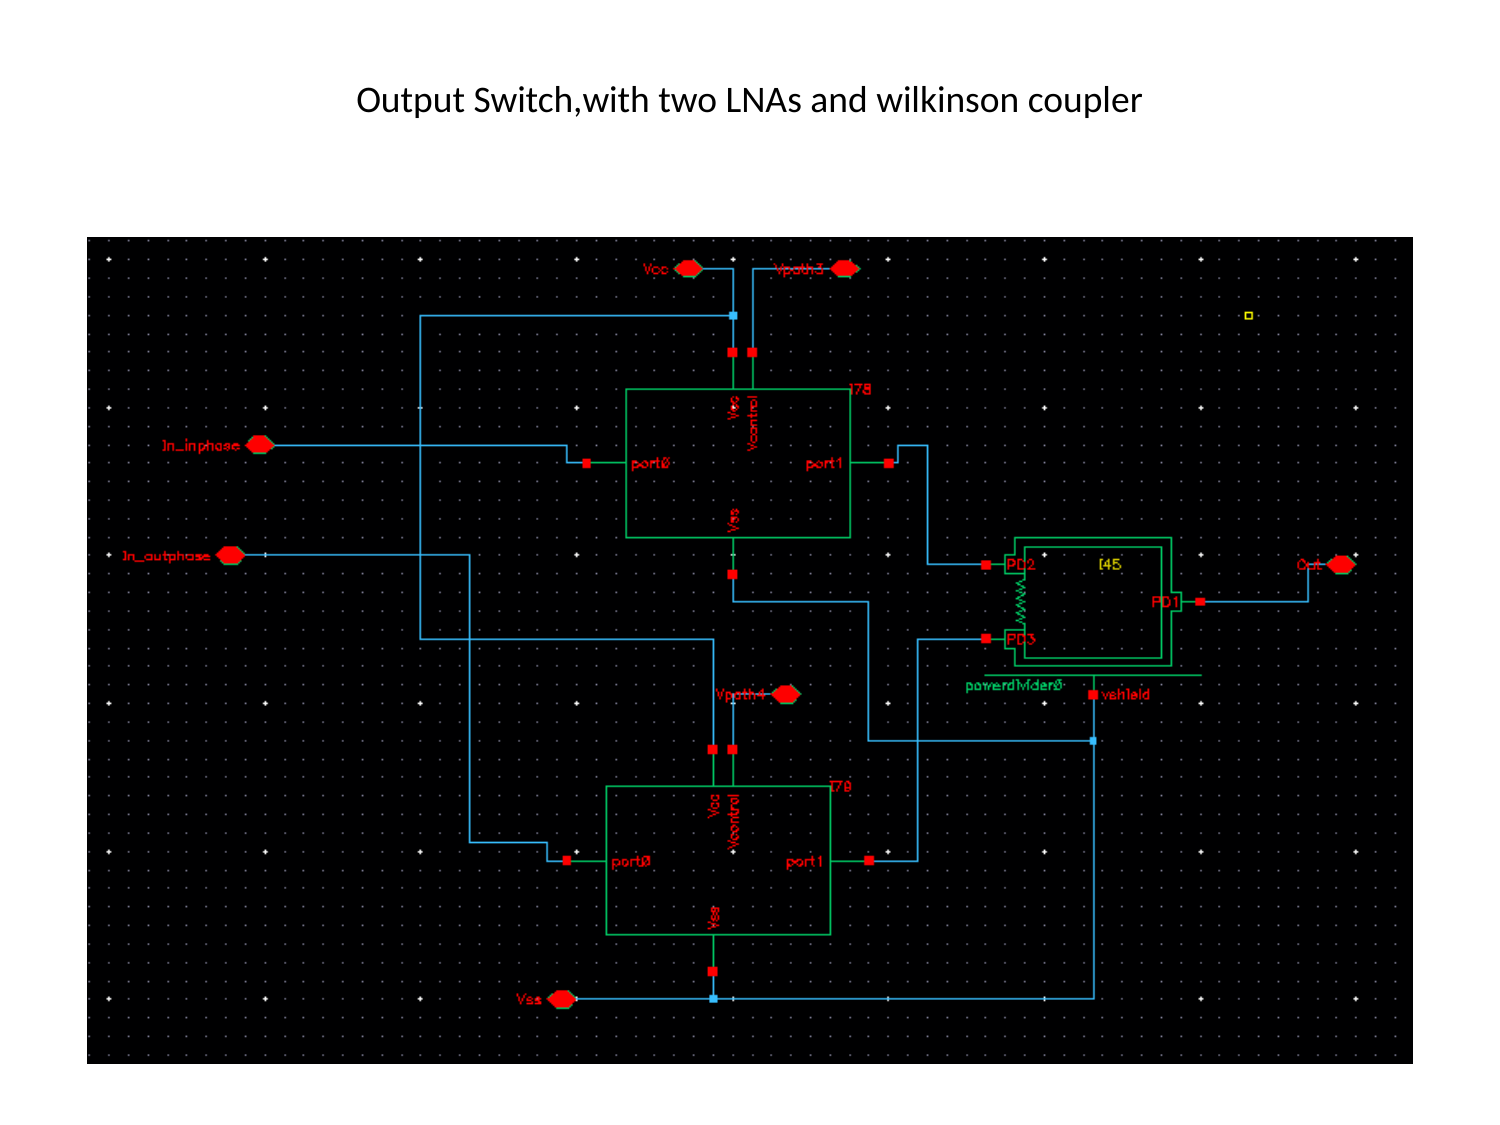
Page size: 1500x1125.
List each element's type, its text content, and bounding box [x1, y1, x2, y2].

title Output Switch,with two LNAs and wilkinson coupler [75, 45, 1425, 150]
picture [87, 237, 1413, 1065]
